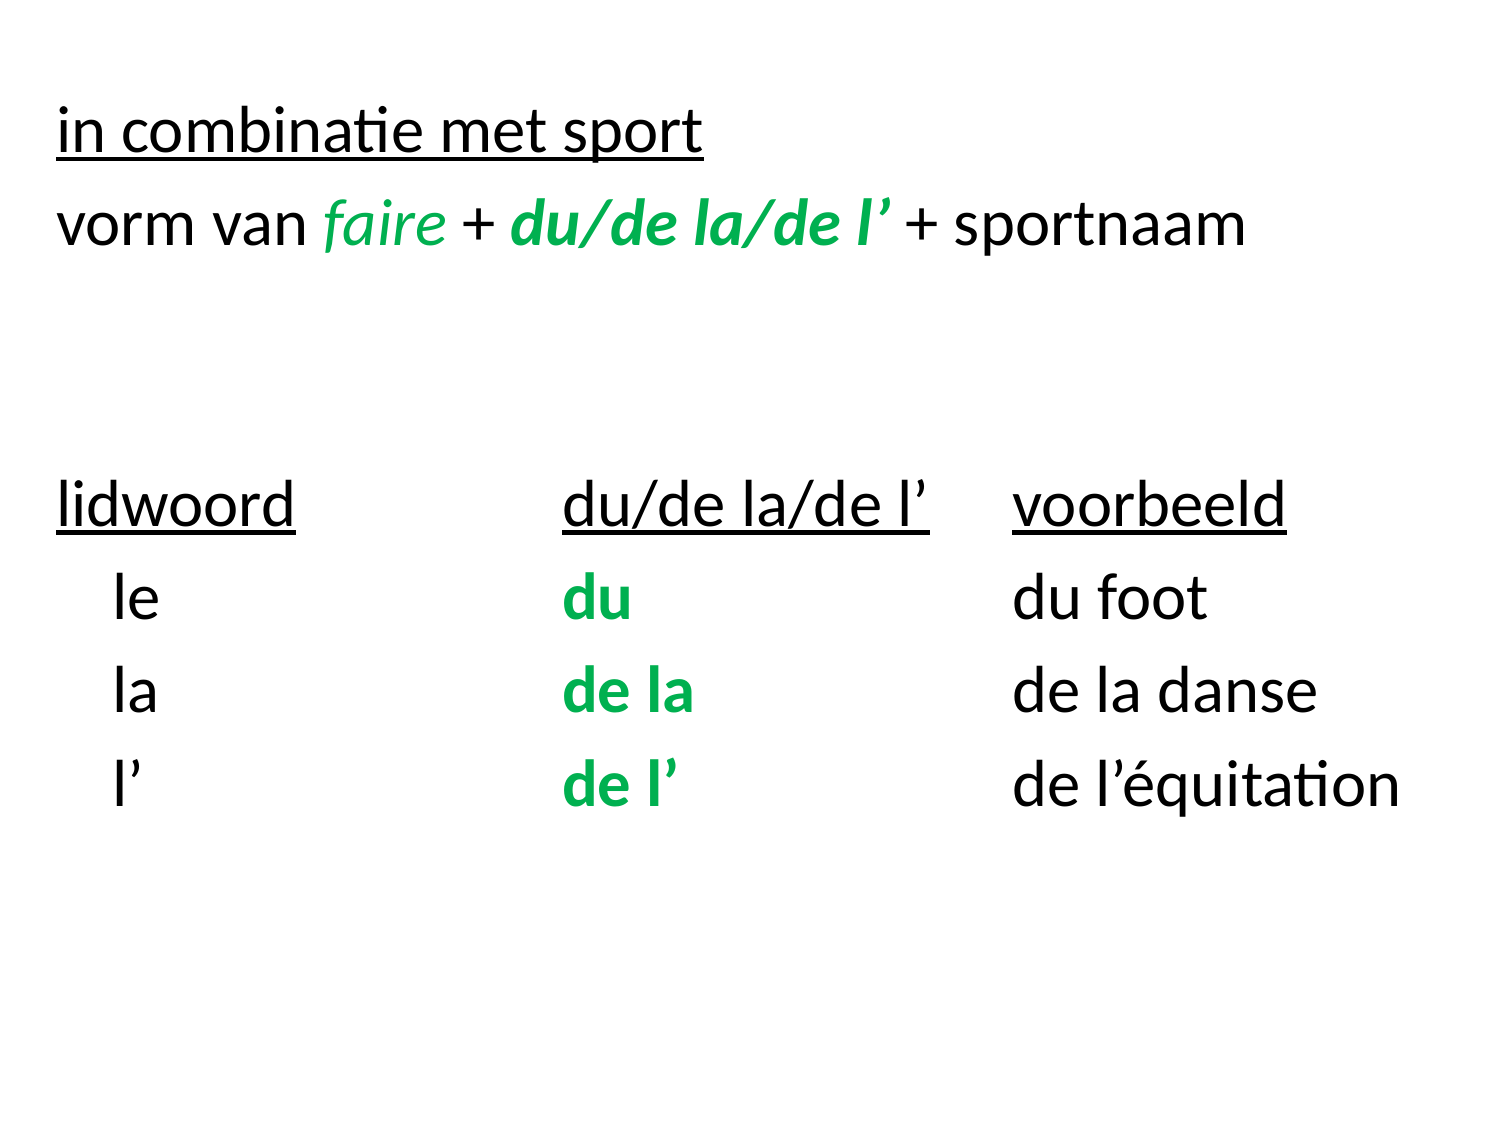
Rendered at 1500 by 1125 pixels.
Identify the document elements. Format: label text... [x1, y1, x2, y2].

text_box in combinatie met sport vorm van faire + du/de la/de l’ + sportnaam lidwoord du/de la/de l’ voorbeeld le du du foot la de la de la danse l’ de l’ de l’équitation [41, 78, 1459, 1024]
